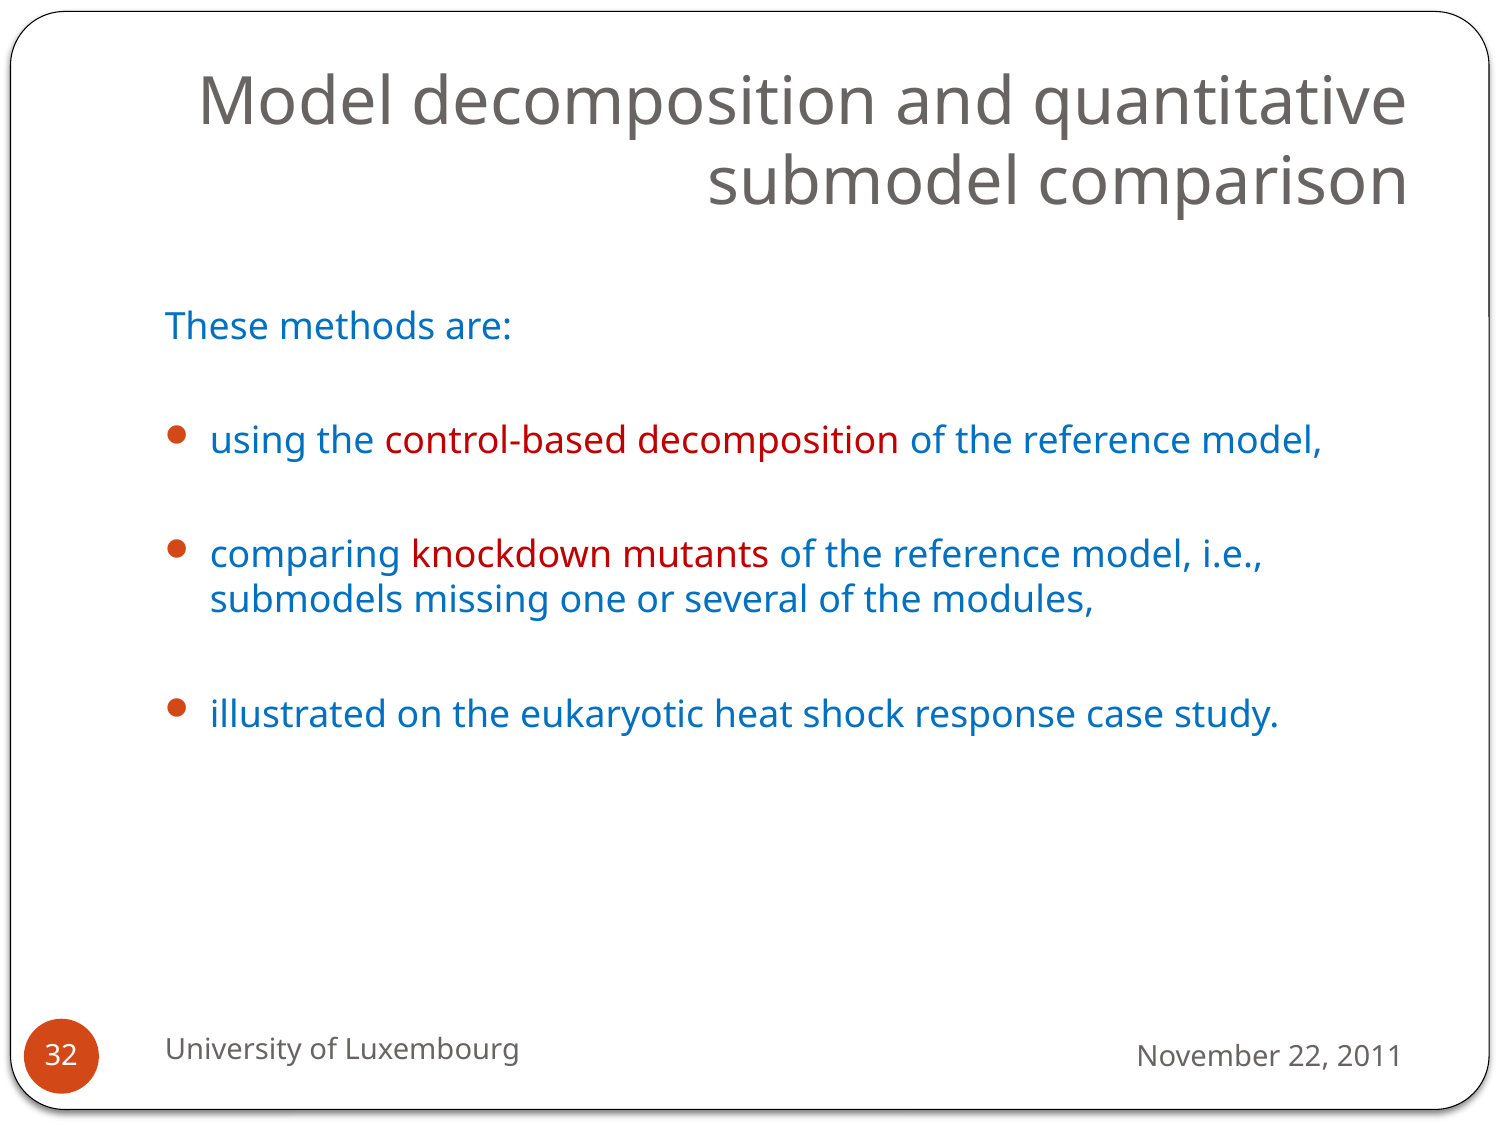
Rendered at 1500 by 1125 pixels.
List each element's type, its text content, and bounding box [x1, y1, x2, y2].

footer University of Luxembourg [150, 1012, 800, 1088]
title Model decomposition and quantitative submodel comparison [150, 45, 1425, 233]
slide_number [1012, 1015, 1419, 1094]
slide_number 32 [23, 1018, 99, 1094]
list These methods are: using the control-based decomposition of the reference model, comparing knockdown mutants of the reference model, i.e., submodels missing one or several of the modules, illustrated on the eukaryotic heat shock response case study. [150, 237, 1425, 988]
